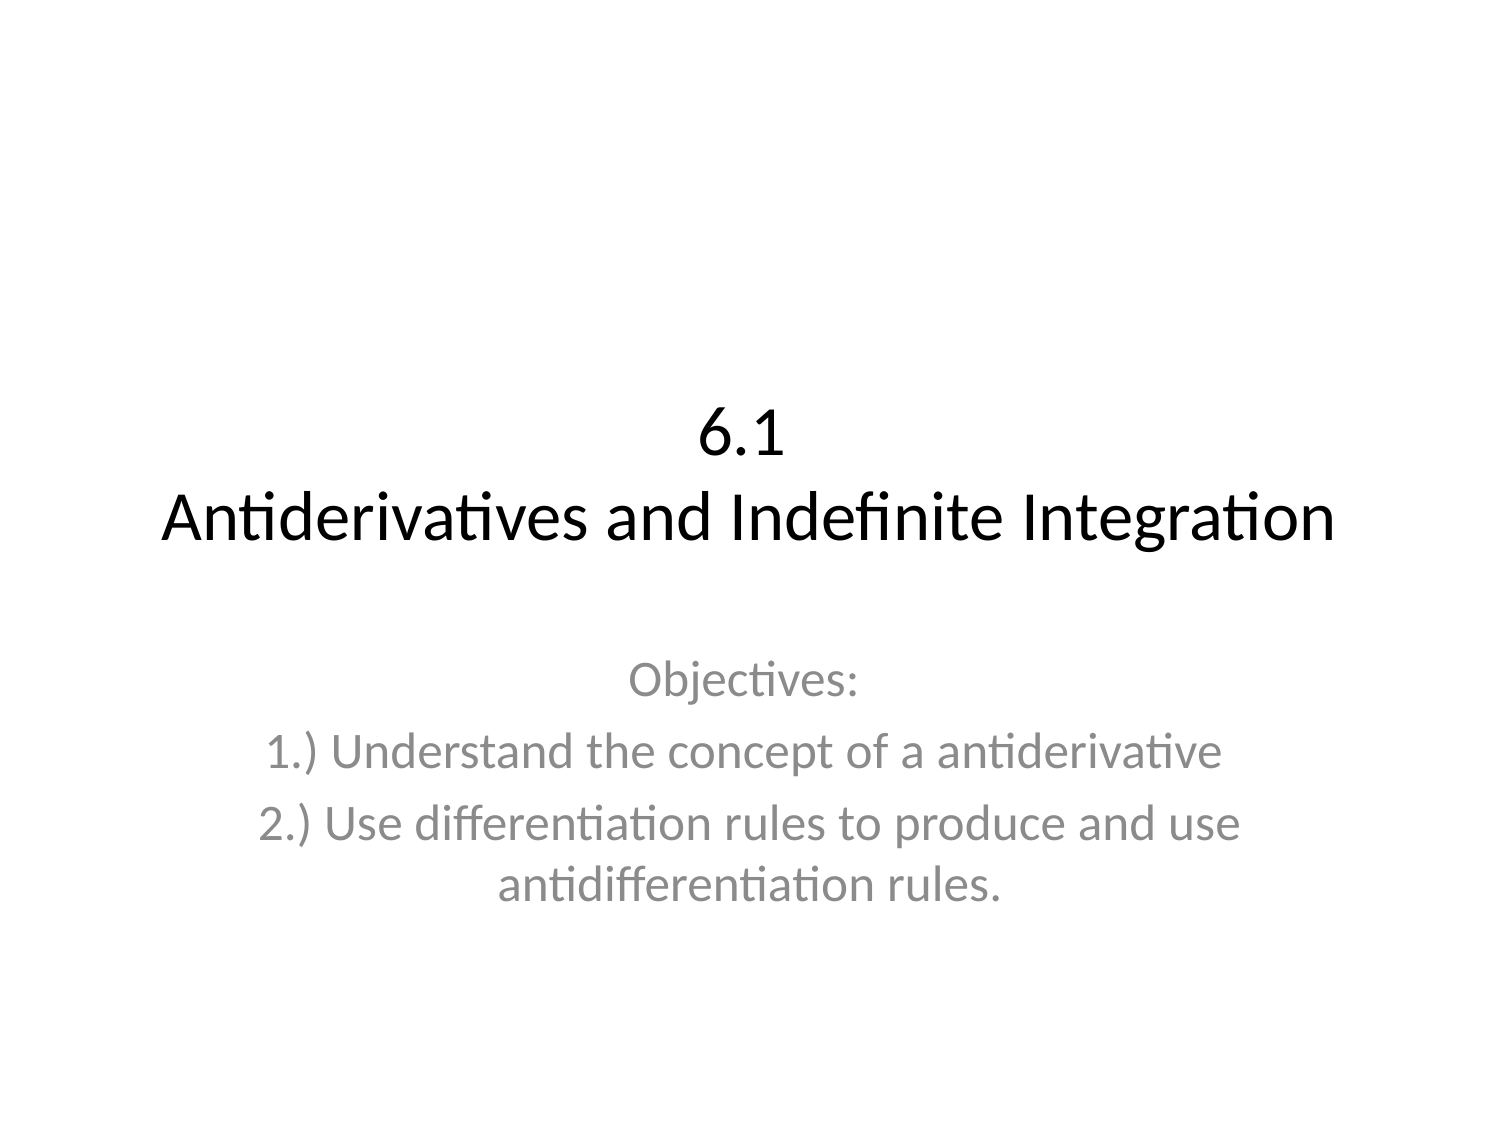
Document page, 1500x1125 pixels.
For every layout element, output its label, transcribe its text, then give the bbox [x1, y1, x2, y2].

subtitle Objectives: 1.) Understand the concept of a antiderivative 2.) Use differentiation rules to produce and use antidifferentiation rules. [225, 637, 1275, 925]
title 6.1 Antiderivatives and Indefinite Integration [112, 349, 1388, 591]
